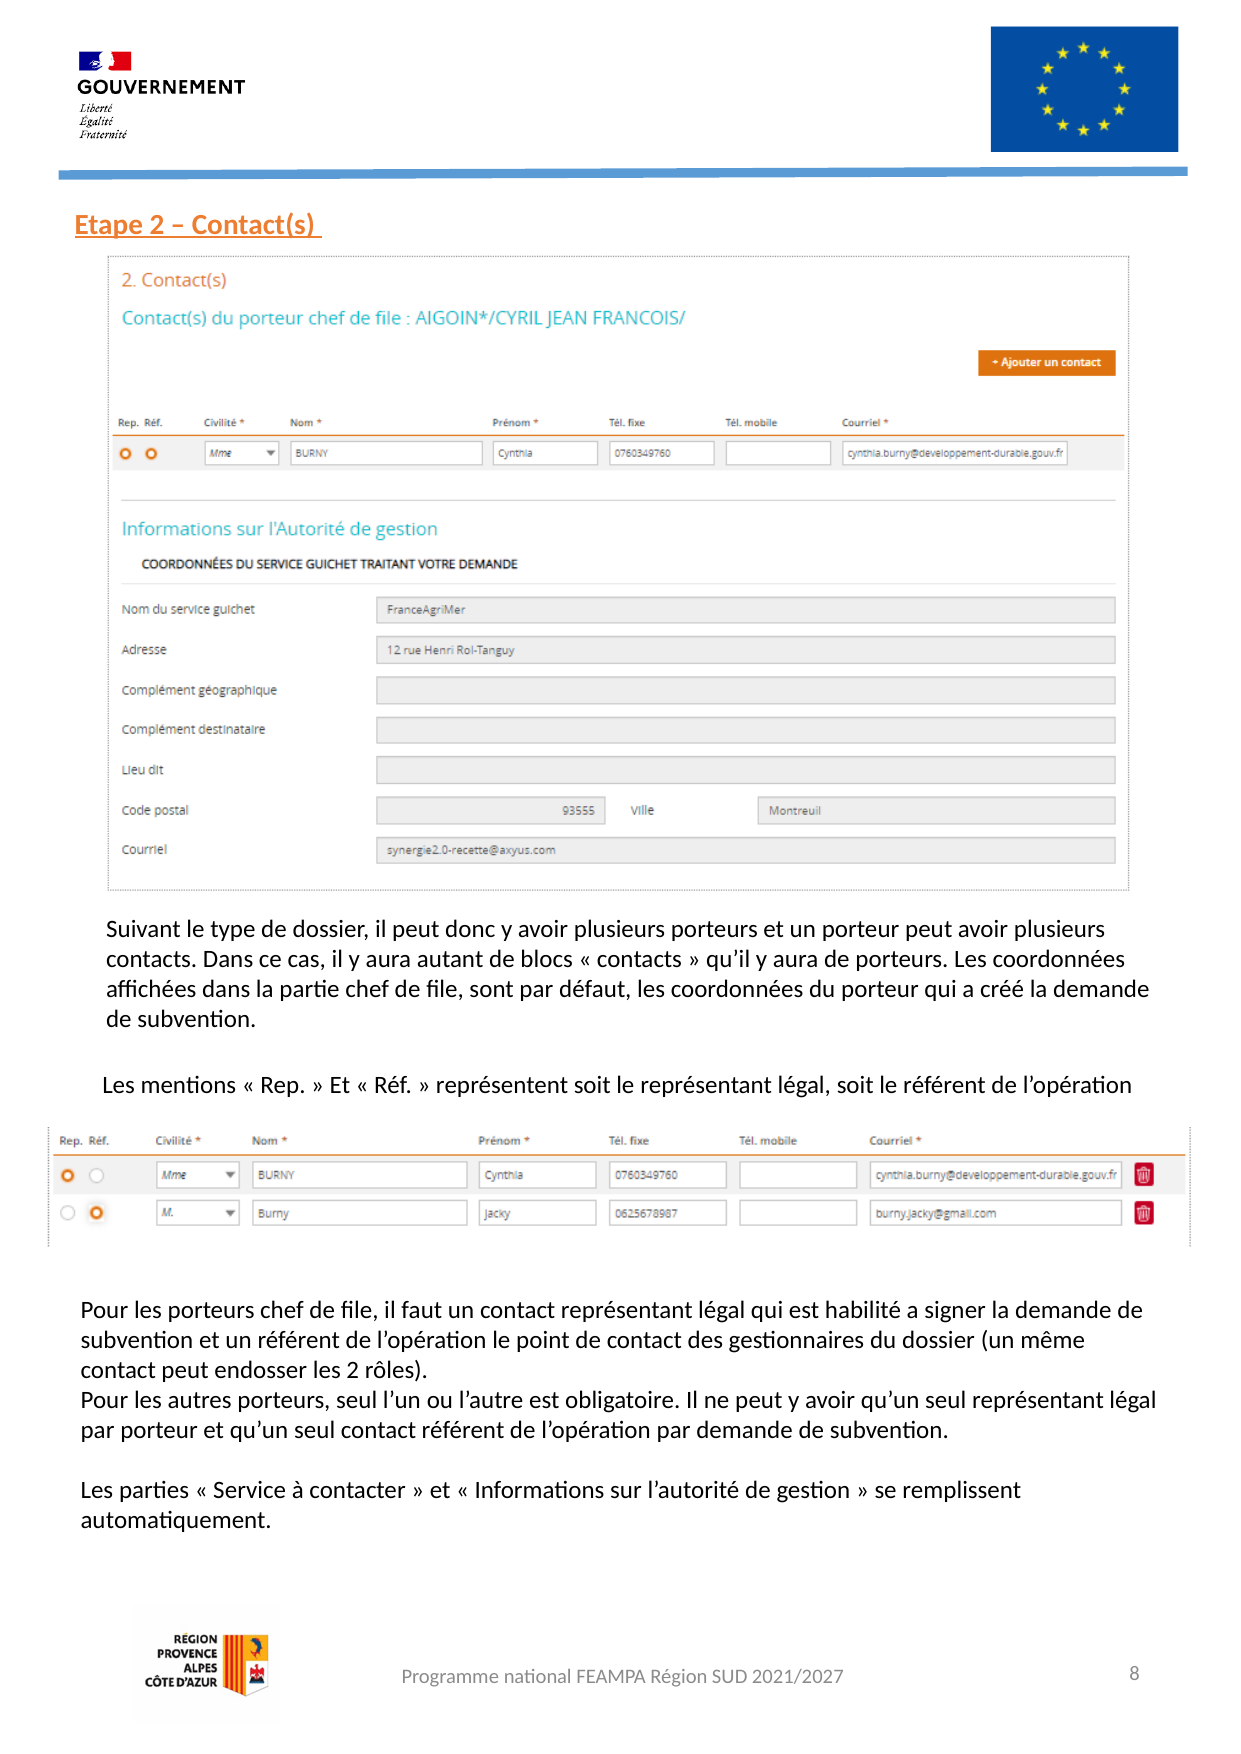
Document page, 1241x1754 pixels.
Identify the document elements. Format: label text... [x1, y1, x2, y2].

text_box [58, 171, 1188, 175]
picture [37, 1127, 1202, 1248]
picture [990, 26, 1179, 152]
footer Programme national FEAMPA Région SUD 2021/2027 [280, 1628, 983, 1723]
text_box Suivant le type de dossier, il peut donc y avoir plusieurs porteurs et un porteur peut avoir plusieurs contacts. Dans ce cas, il y aura autant de blocs « contacts » qu’il y aura de porteurs. Les coordonnées affichées dans la partie chef de file, sont par défaut, les coordonnées du porteur qui a créé la demande de subvention. [91, 904, 1173, 1040]
text_box Etape 2 – Contact(s) [59, 197, 337, 248]
picture [98, 251, 1133, 897]
picture [58, 32, 264, 157]
slide_number 8 [875, 1625, 1155, 1719]
text_box Pour les porteurs chef de file, il faut un contact représentant légal qui est habilité a signer la demande de subvention et un référent de l’opération le point de contact des gestionnaires du dossier (un même contact peut endosser les 2 rôles). Pour les autres porteurs, seul l’un ou l’autre est obligatoire. Il ne peut y avoir qu’un seul représentant légal par porteur et qu’un seul contact référent de l’opération par demande de subvention. Les parties « Service à contacter » et « Informations sur l’autorité de gestion » se remplissent automatiquement. [65, 1286, 1181, 1571]
picture [133, 1604, 280, 1723]
text_box Les mentions « Rep. » Et « Réf. » représentent soit le représentant légal, soit le référent de l’opération [87, 1061, 1170, 1107]
